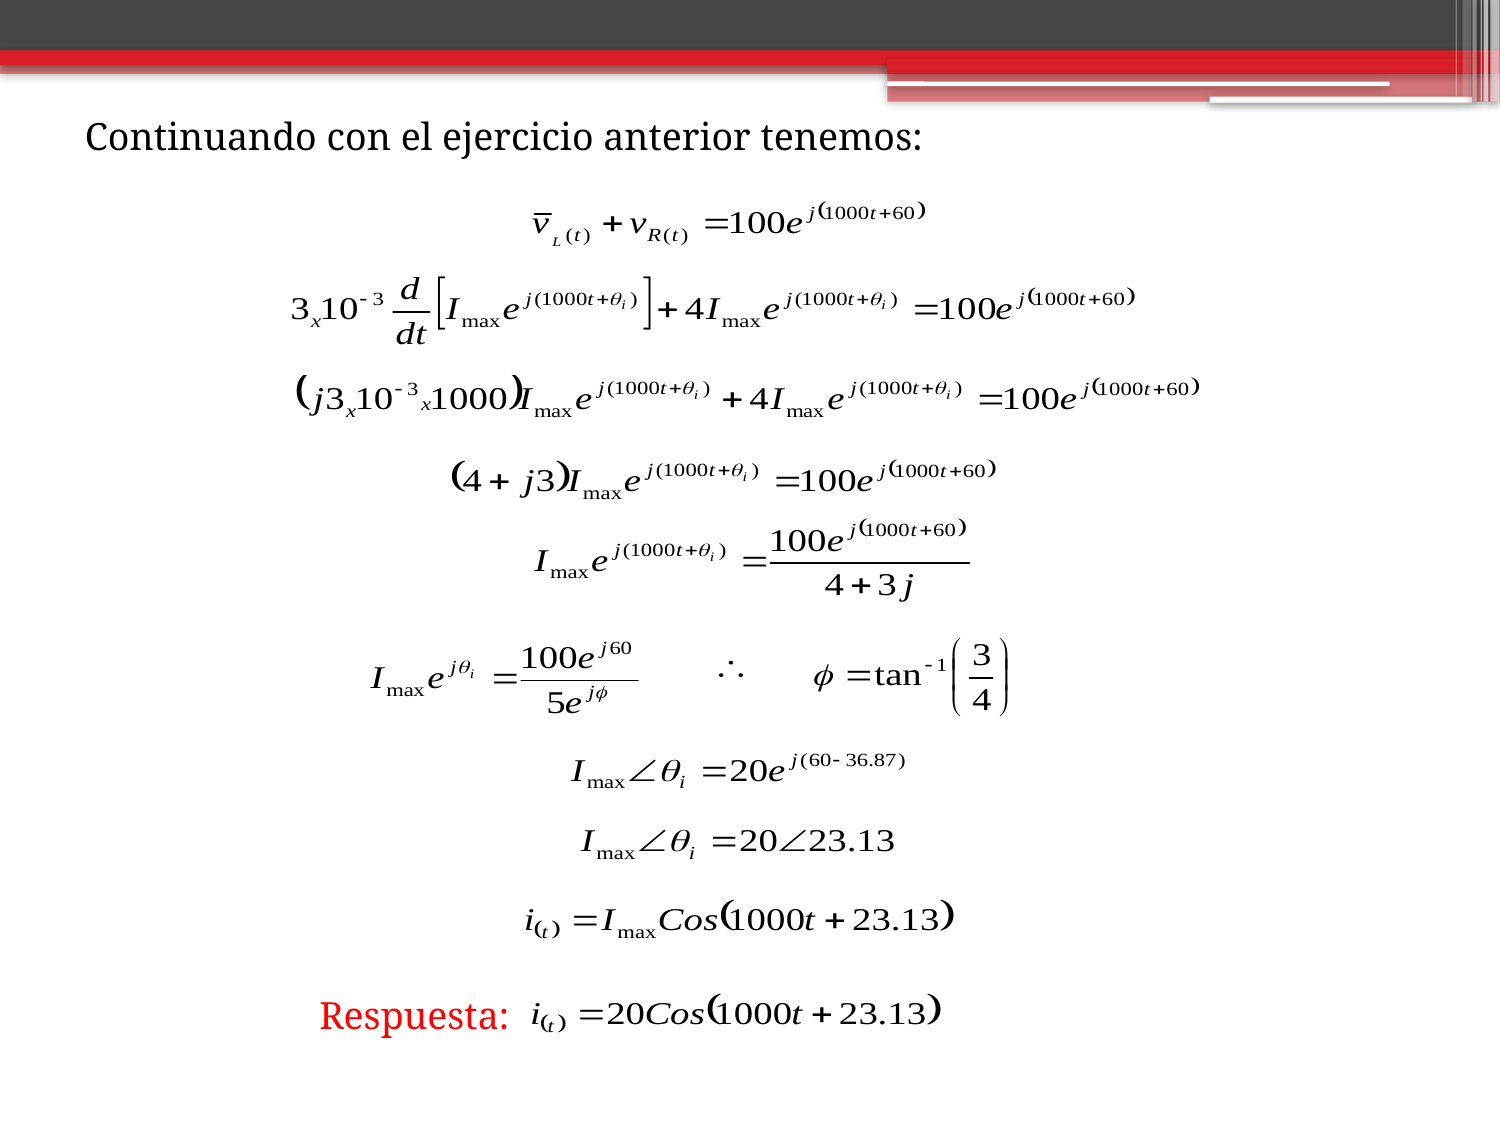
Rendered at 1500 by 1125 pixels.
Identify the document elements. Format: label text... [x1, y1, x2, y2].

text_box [714, 655, 751, 684]
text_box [363, 632, 645, 721]
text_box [573, 819, 901, 868]
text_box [290, 374, 1206, 426]
text_box Respuesta: [304, 984, 528, 1045]
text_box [445, 456, 1002, 508]
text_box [524, 992, 943, 1044]
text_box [563, 746, 914, 798]
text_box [285, 269, 1140, 352]
text_box Continuando con el ejercicio anterior tenemos: [70, 105, 950, 166]
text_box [808, 632, 1019, 723]
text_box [518, 898, 956, 950]
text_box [526, 198, 932, 253]
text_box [527, 515, 977, 609]
